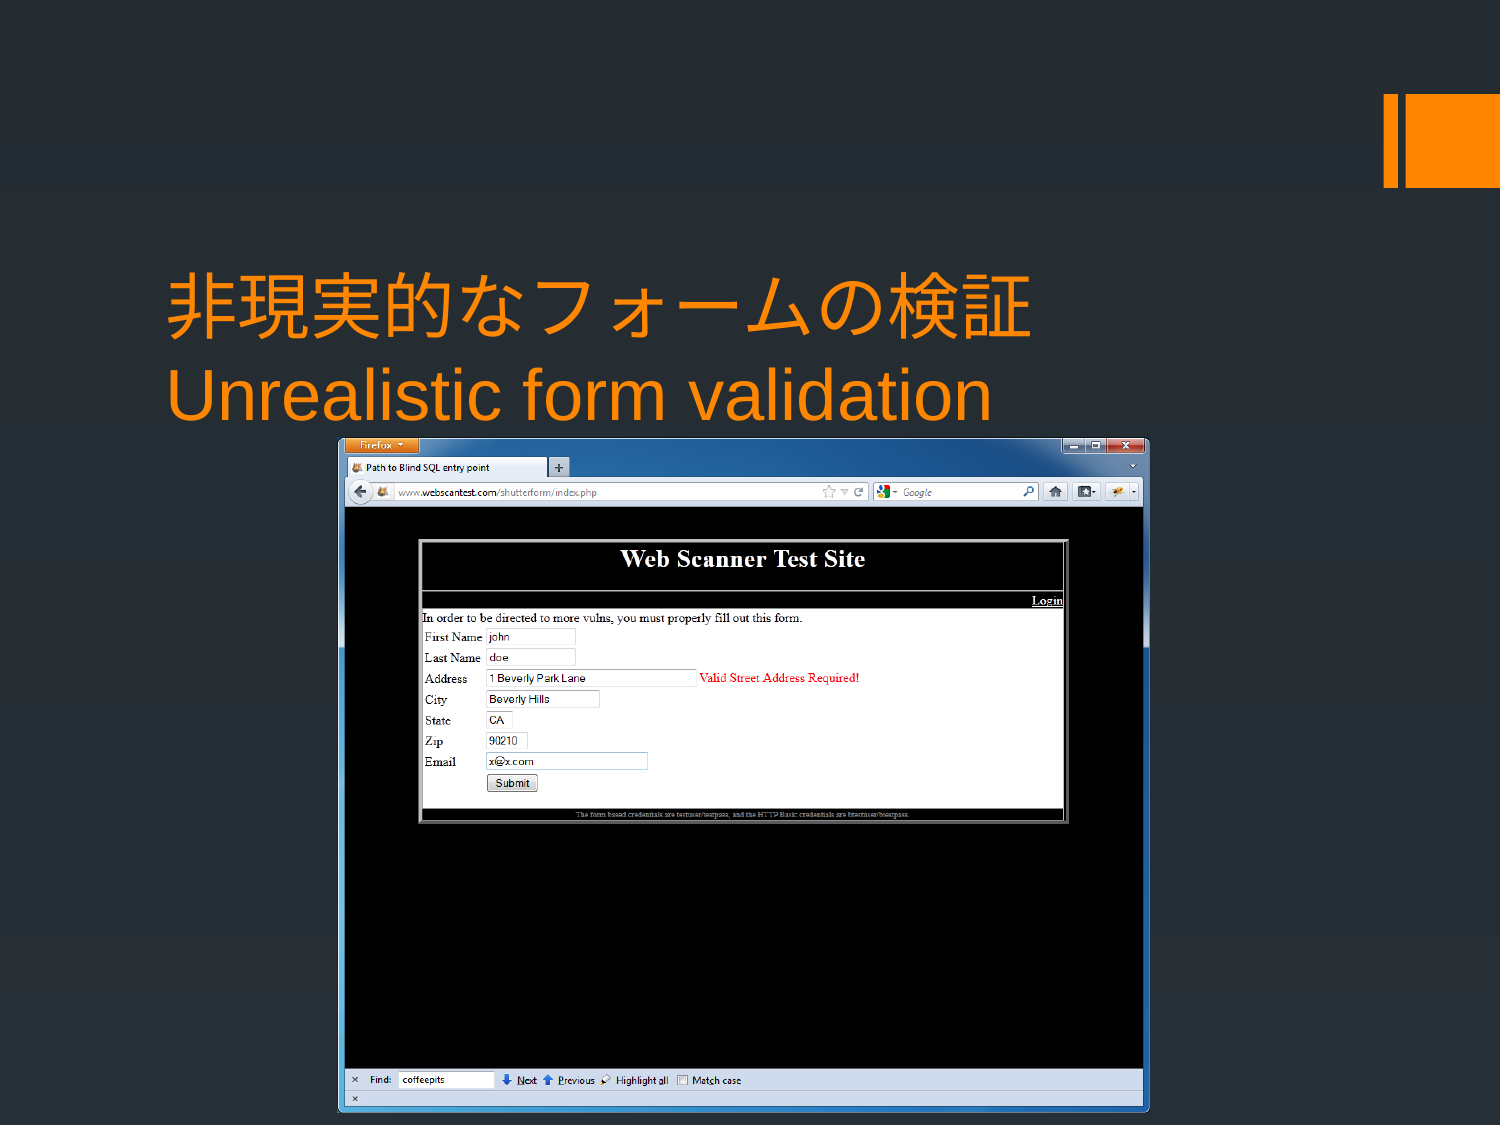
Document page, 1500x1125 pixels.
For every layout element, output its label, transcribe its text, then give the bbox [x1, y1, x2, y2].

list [336, 436, 1151, 1113]
title 非現実的なフォームの検証 Unrealistic form validation [150, 253, 1350, 443]
